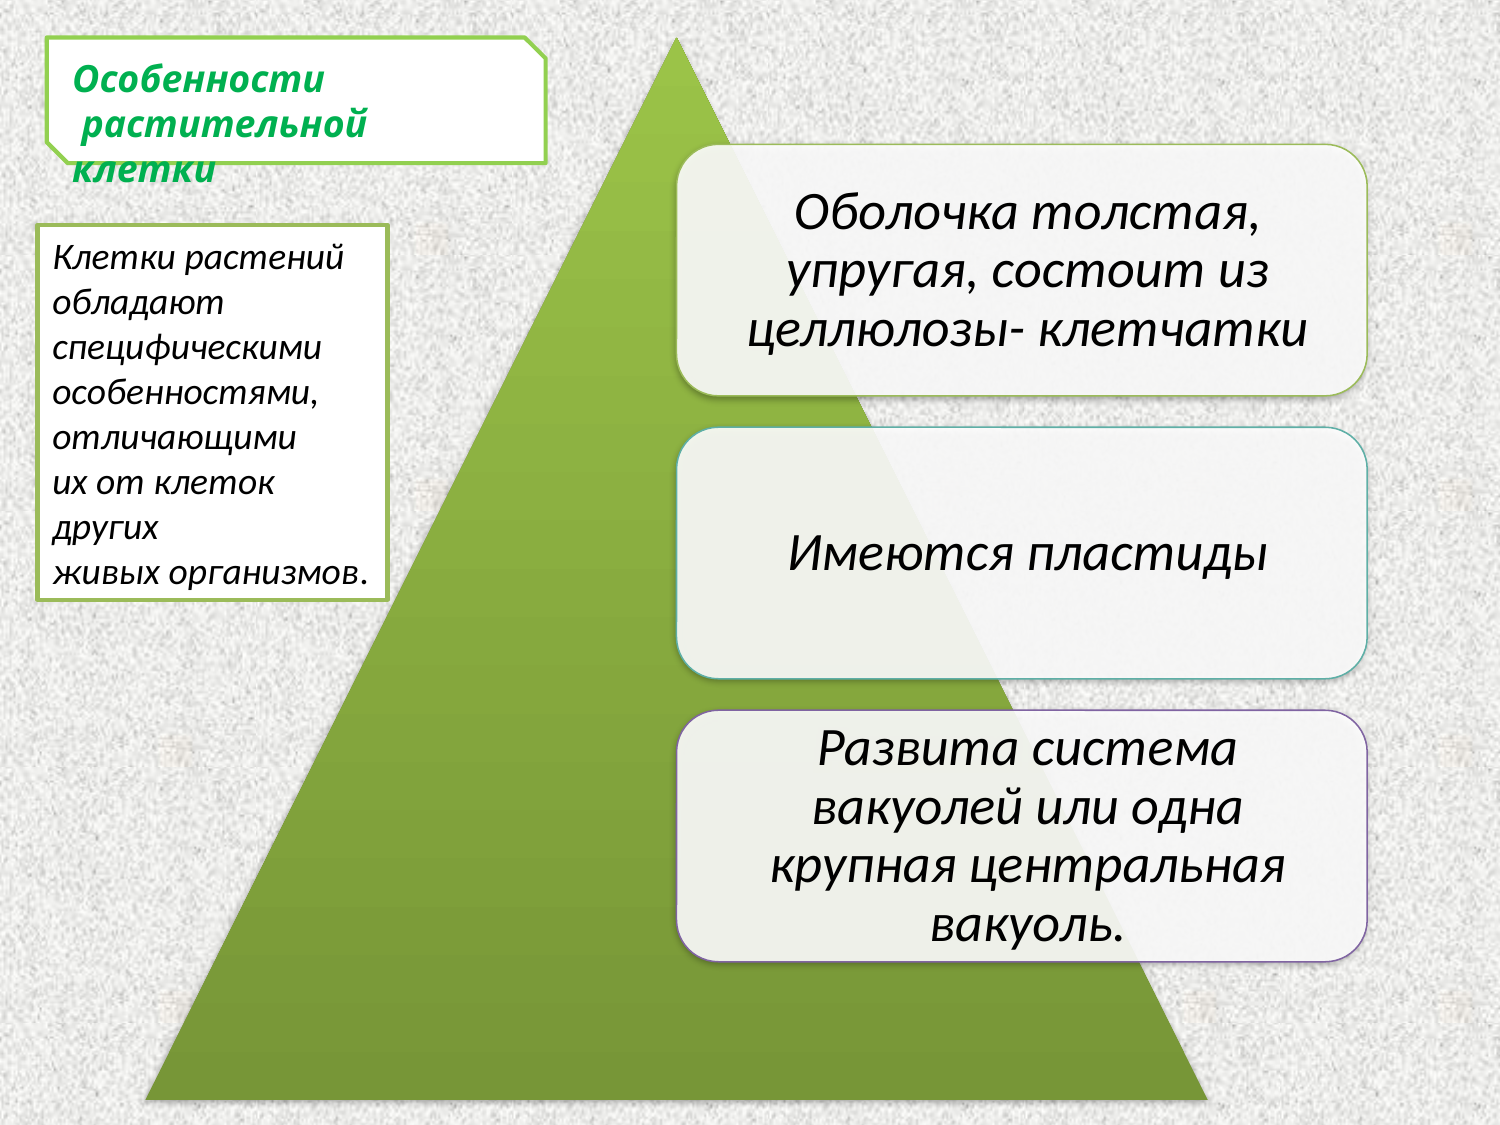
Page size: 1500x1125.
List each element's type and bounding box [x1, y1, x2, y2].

picture [0, 0, 1500, 1125]
text_box [37, 37, 1476, 1101]
